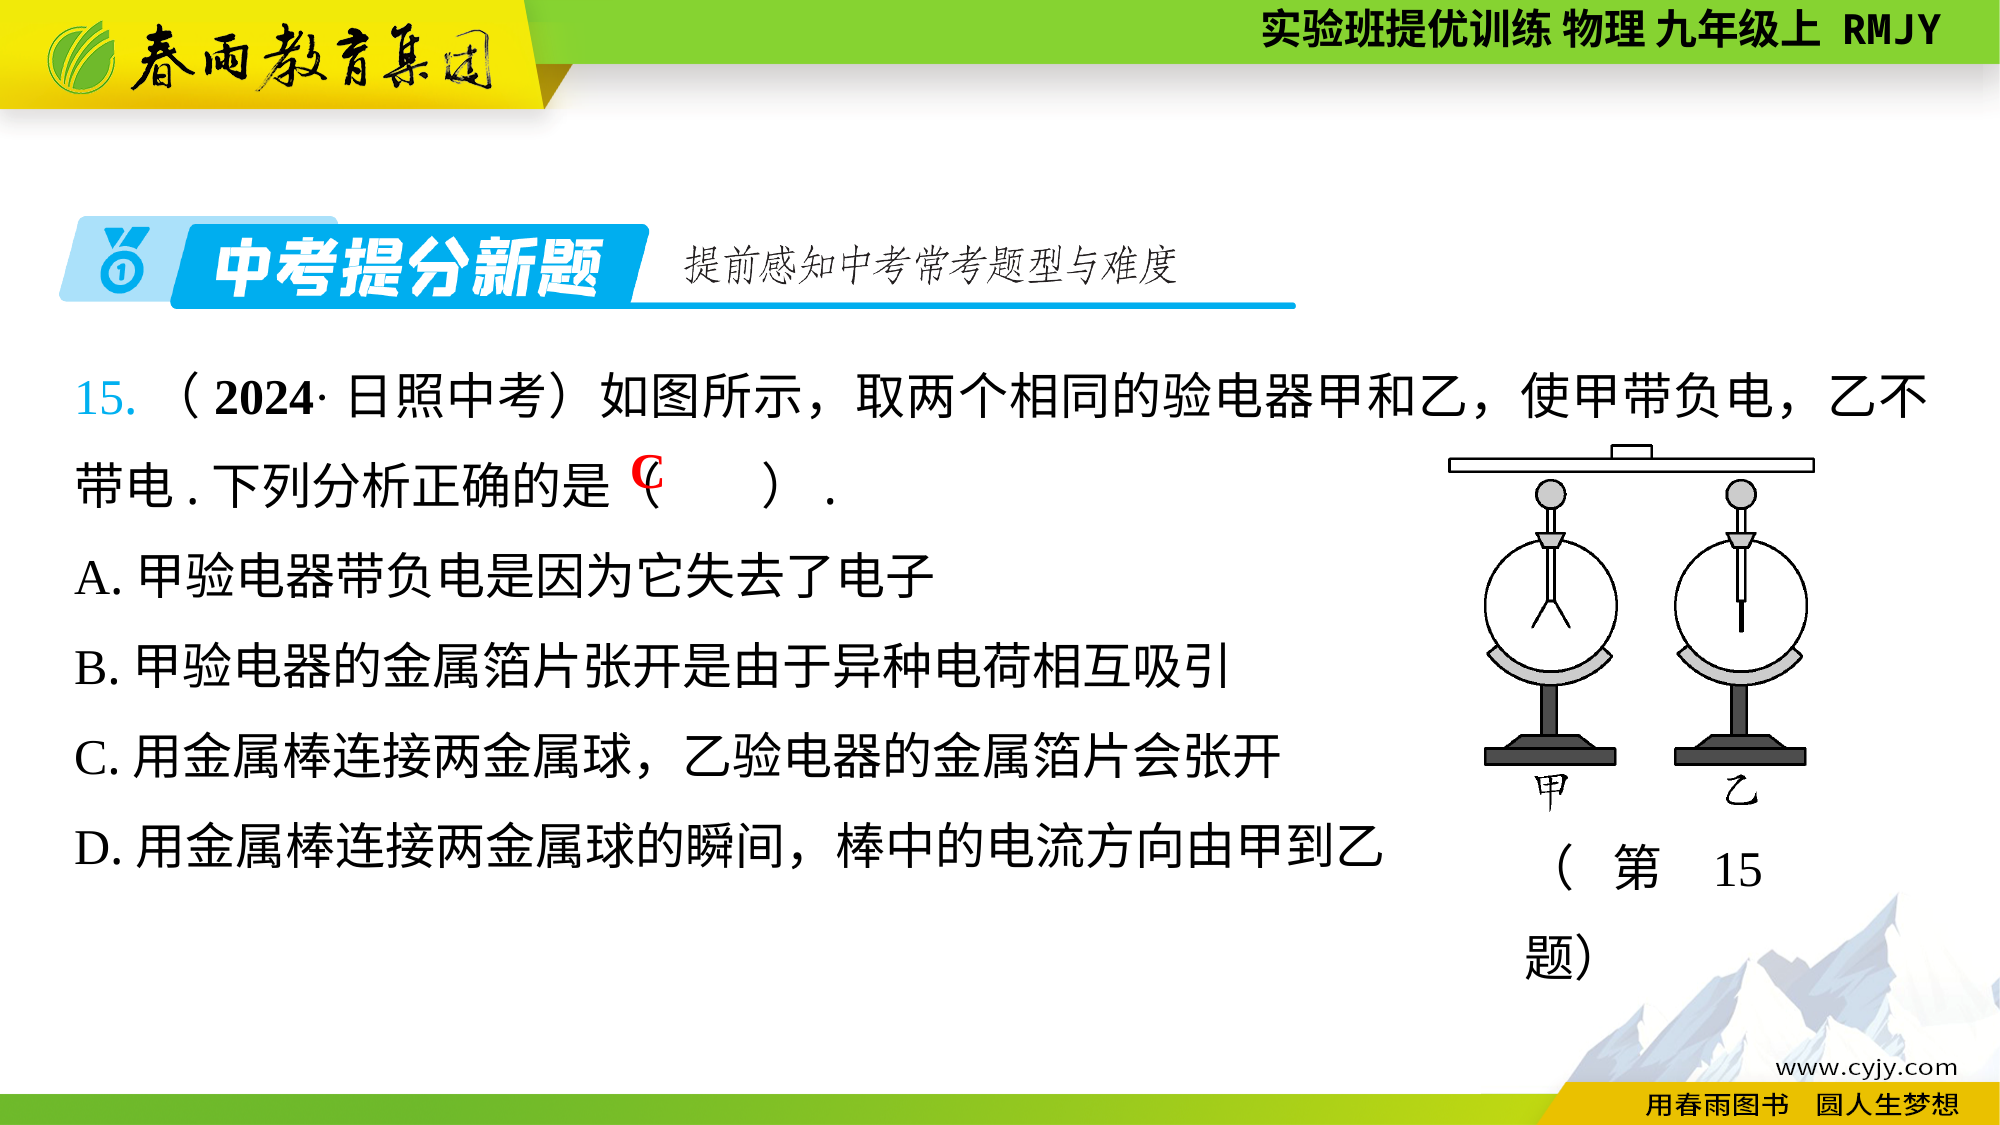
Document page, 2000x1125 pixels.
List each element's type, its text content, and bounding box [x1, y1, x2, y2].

picture [0, 0, 2000, 1125]
text_box C [615, 431, 681, 507]
text_box （第15题） [1509, 824, 1790, 904]
list 15.（2024·日照中考）如图所示，取两个相同的验电器甲和乙，使甲带负电，乙不带电.下列分析正确的是（ ）. A.甲验电器带负电是因为它失去了电子 B.甲验电器的金属箔片张开是由于异种电荷相互吸引 C.用金属棒连接两金属球，乙验电器的金属箔片会张开 D.用金属棒连接两金属球的瞬间，棒中的电流方向由甲到乙 [59, 326, 1944, 876]
